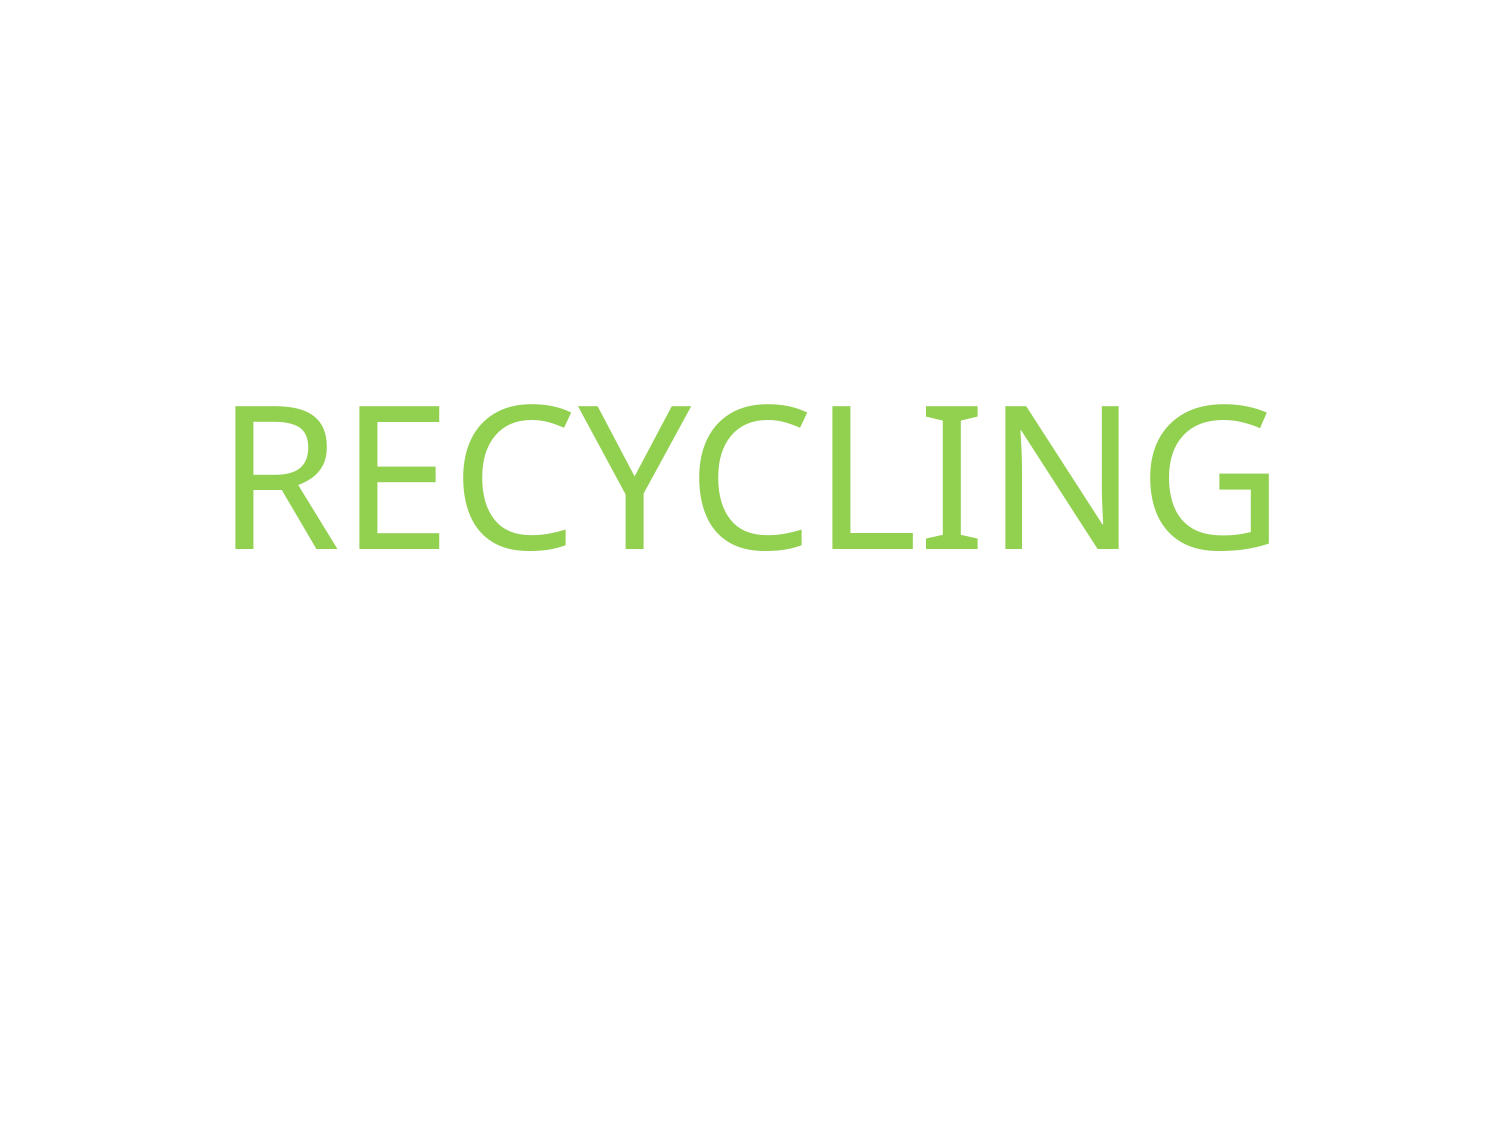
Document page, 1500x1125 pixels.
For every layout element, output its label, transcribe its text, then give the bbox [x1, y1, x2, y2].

title RECYCLING [112, 349, 1388, 591]
